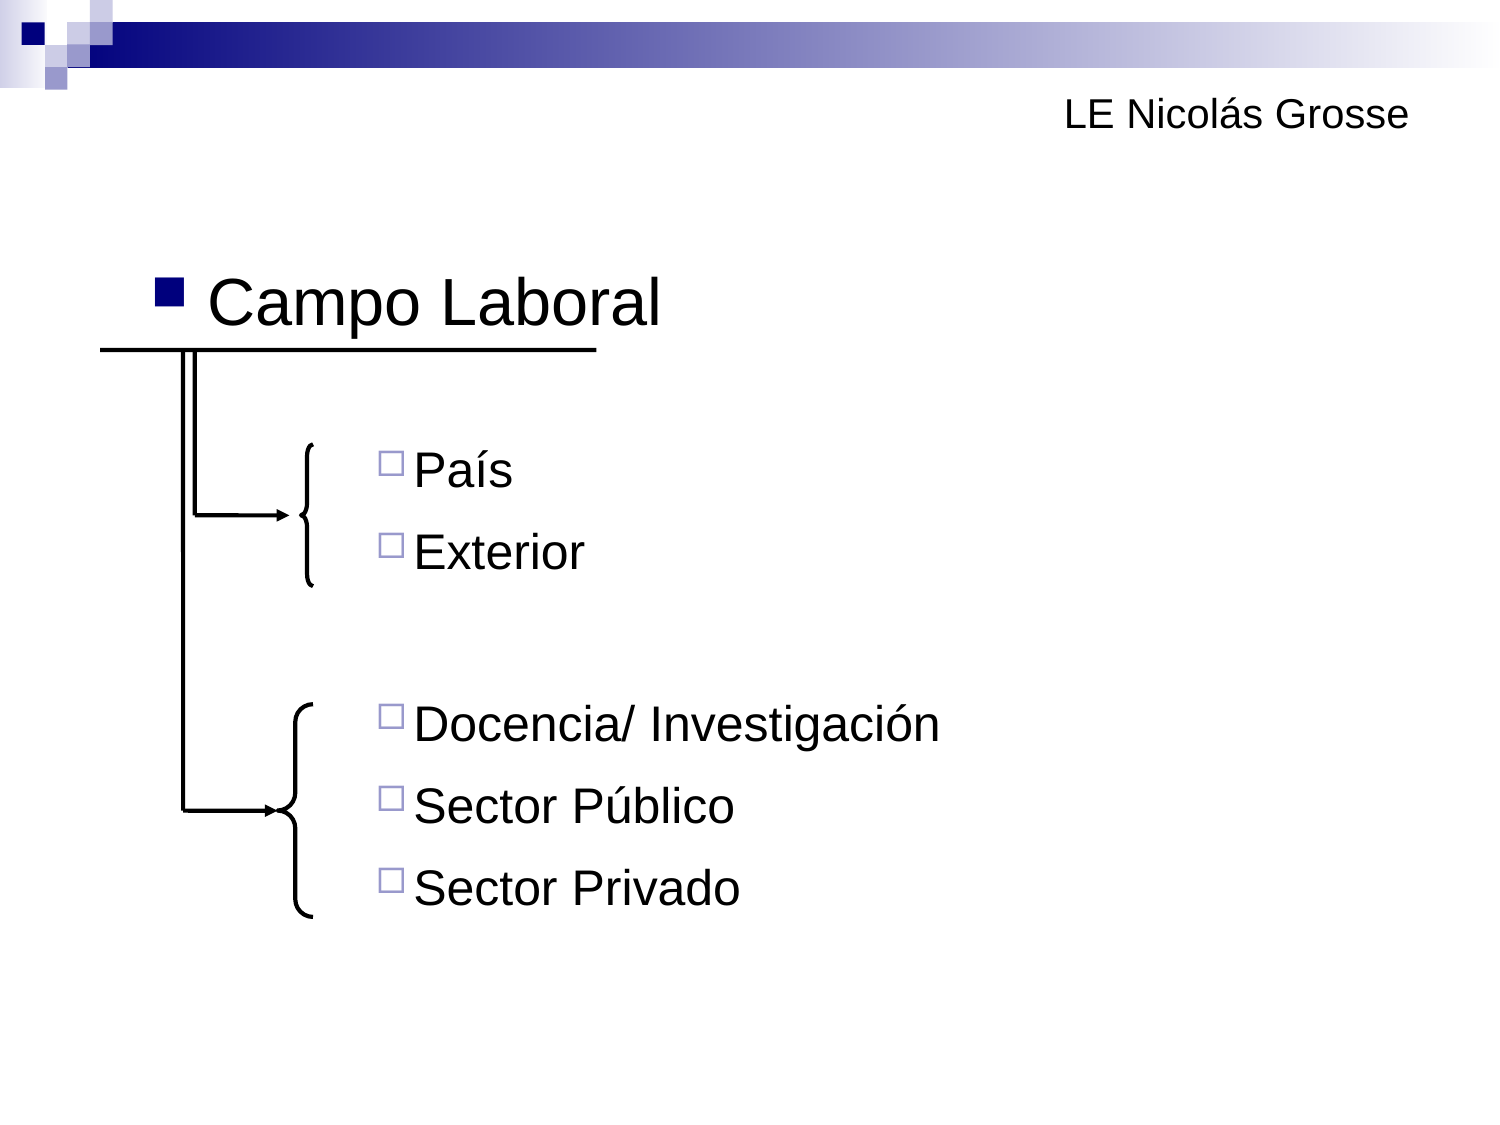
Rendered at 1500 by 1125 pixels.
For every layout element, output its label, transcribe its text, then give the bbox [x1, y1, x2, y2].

list Campo Laboral País Exterior Docencia/ Investigación Sector Público Sector Privado [135, 266, 1426, 1012]
title LE Nicolás Grosse [74, 74, 1426, 150]
text_box [183, 804, 277, 817]
text_box [301, 444, 314, 587]
text_box [277, 704, 313, 917]
text_box [194, 509, 290, 522]
